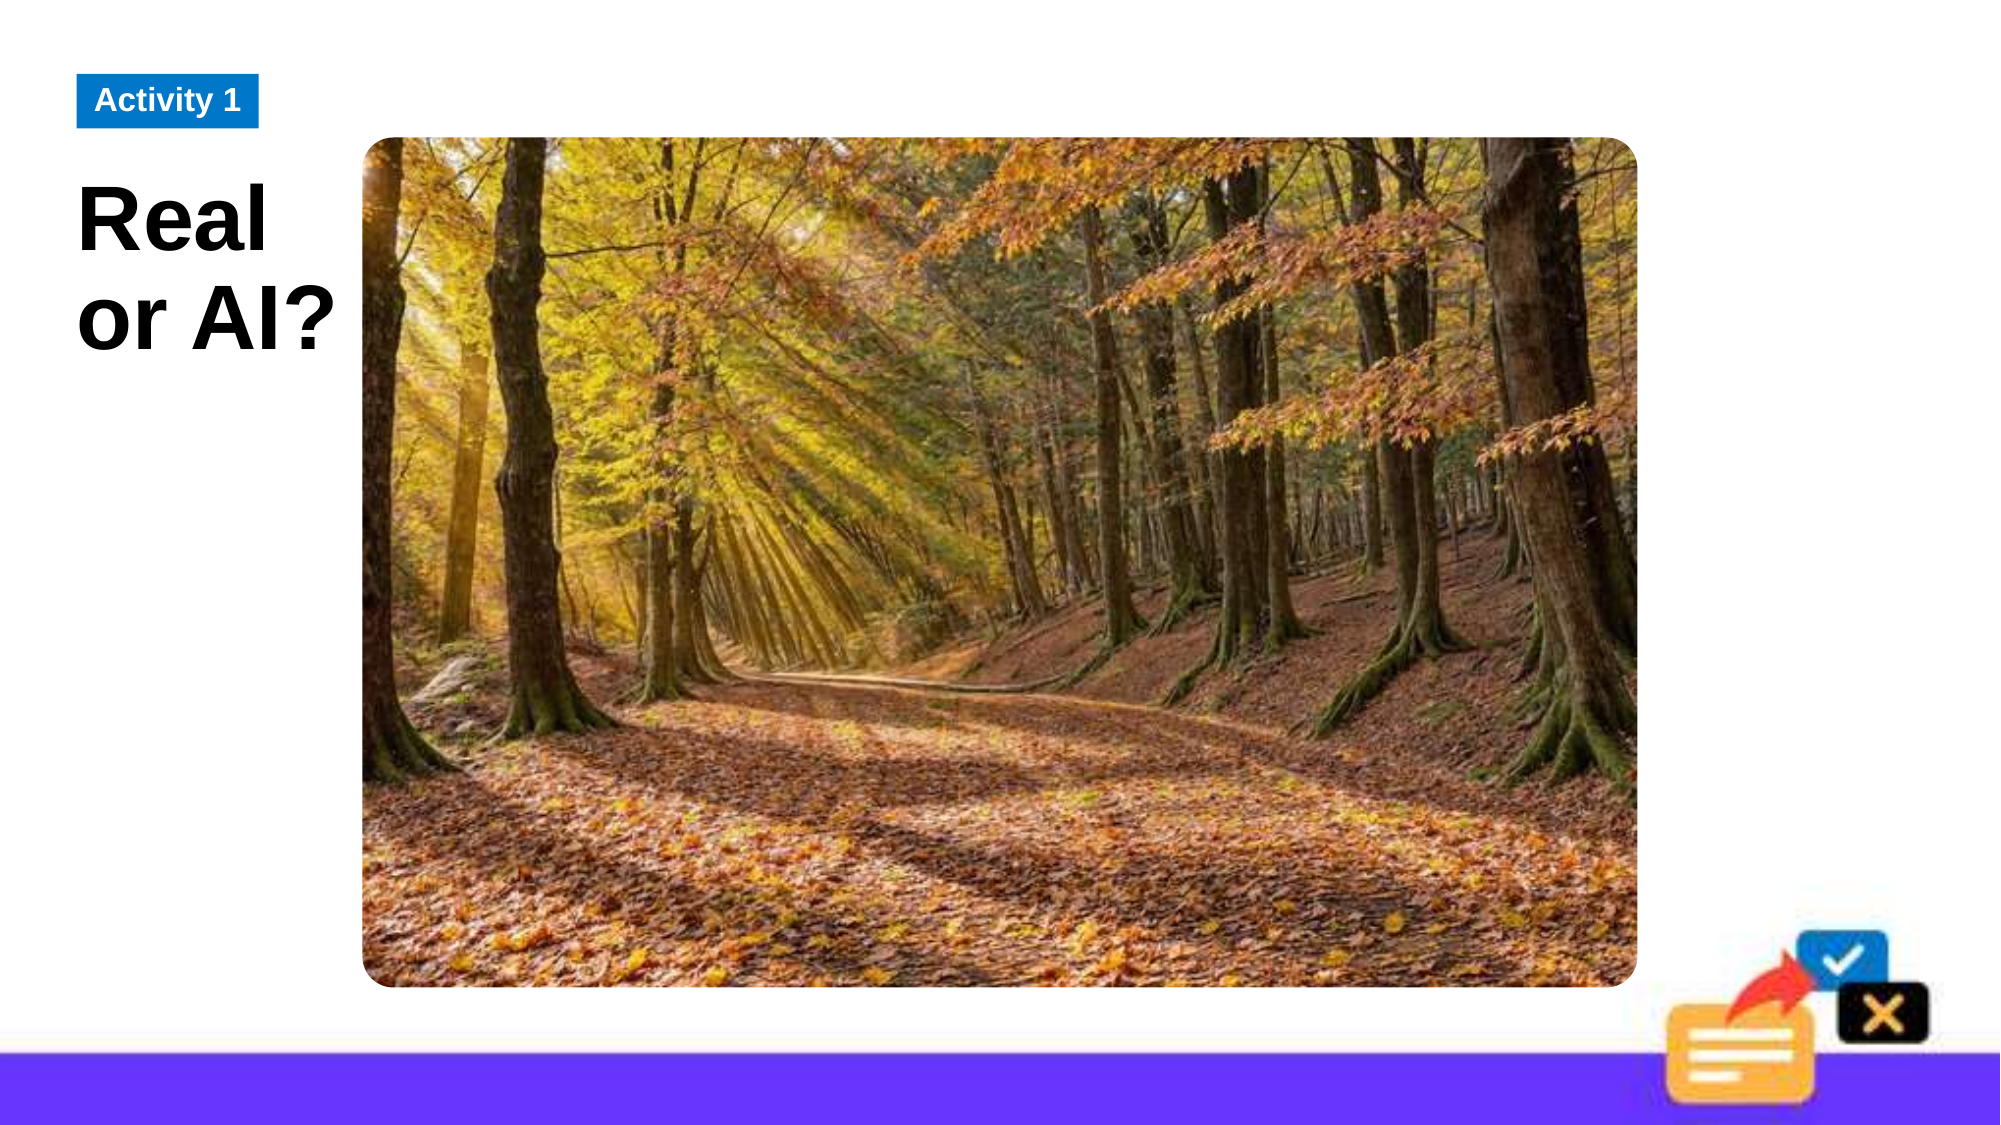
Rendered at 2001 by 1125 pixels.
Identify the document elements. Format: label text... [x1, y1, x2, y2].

picture [0, 0, 2000, 1125]
text_box Activity 1 [76, 73, 259, 129]
text_box Real or AI? [76, 171, 352, 459]
